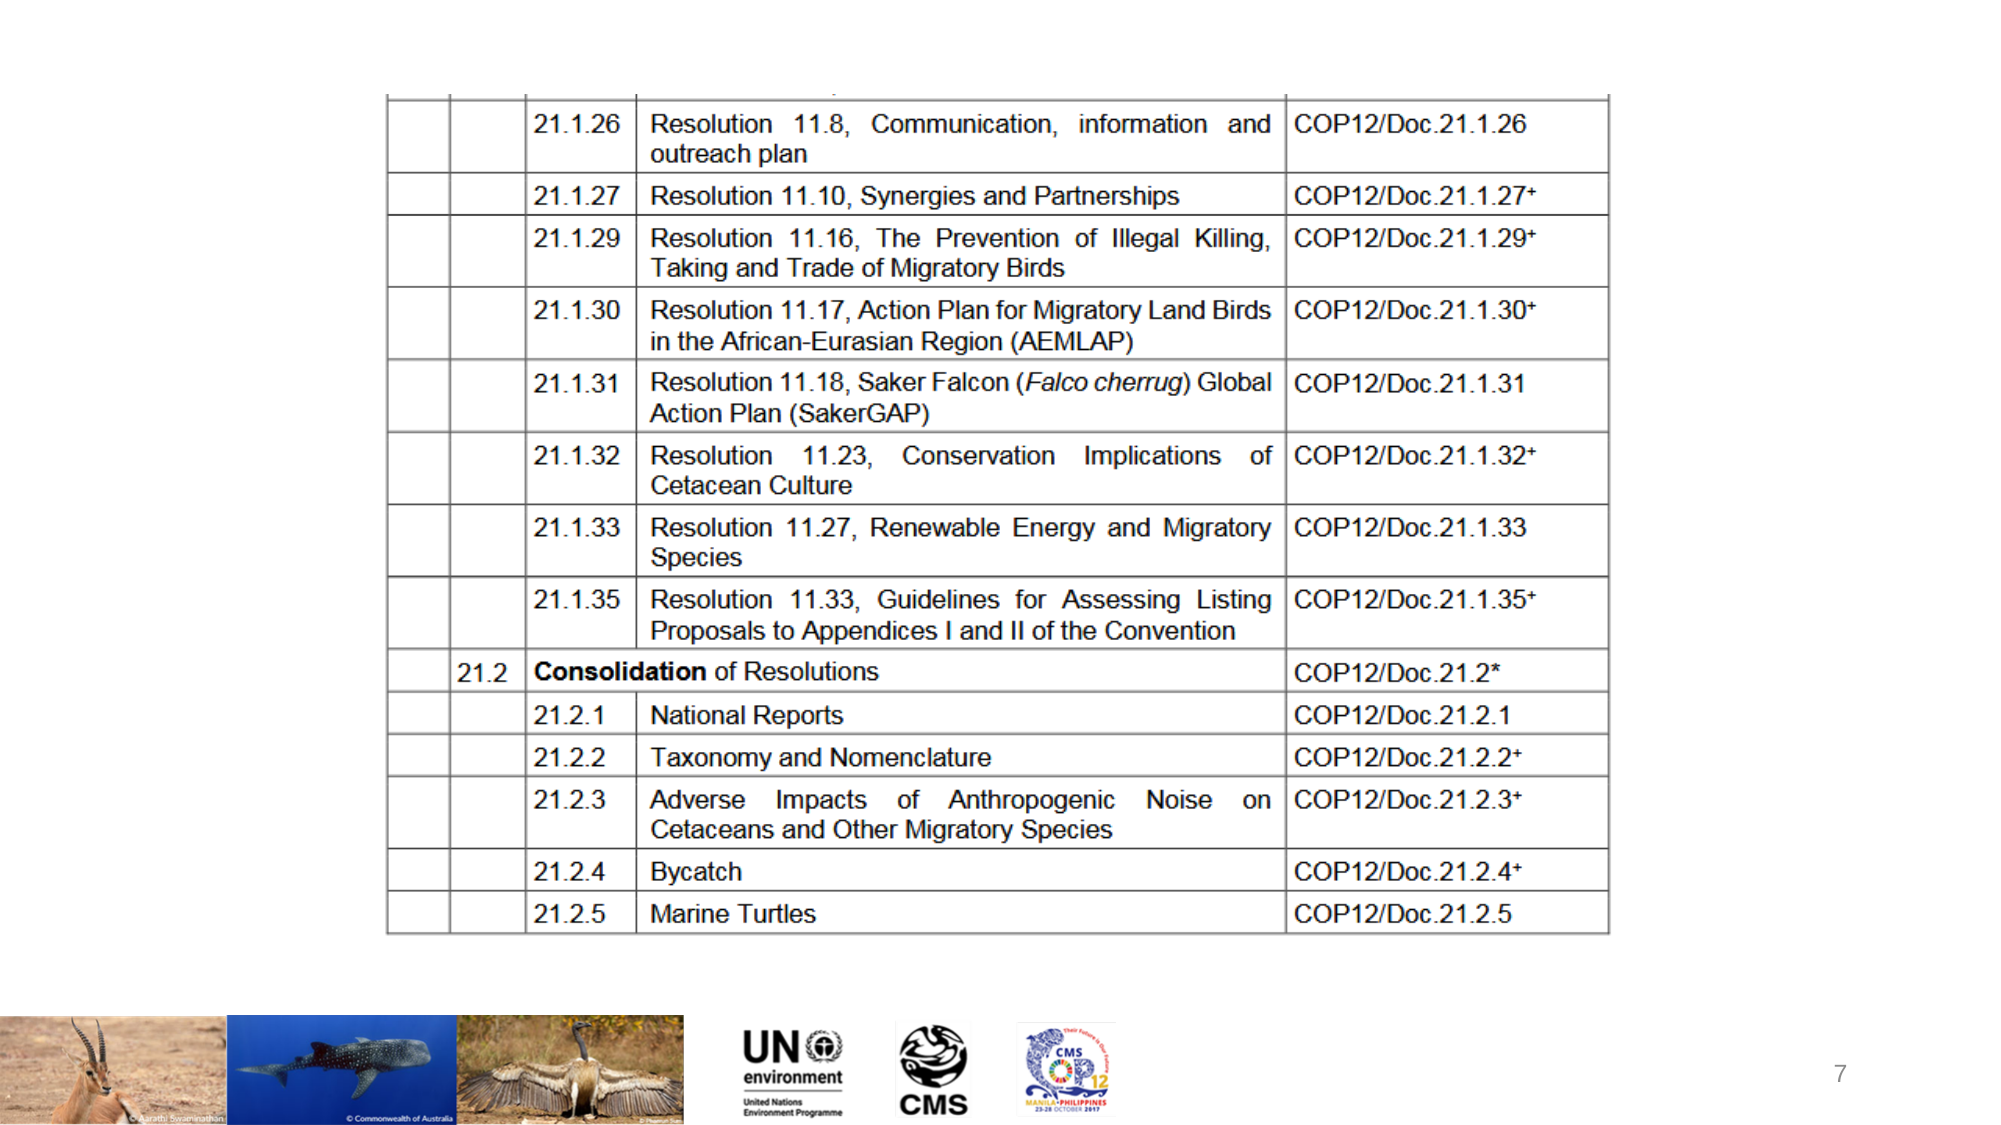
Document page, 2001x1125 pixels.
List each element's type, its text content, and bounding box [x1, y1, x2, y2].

picture [378, 94, 1622, 945]
slide_number 7 [1412, 1042, 1863, 1103]
picture [0, 1011, 1116, 1125]
